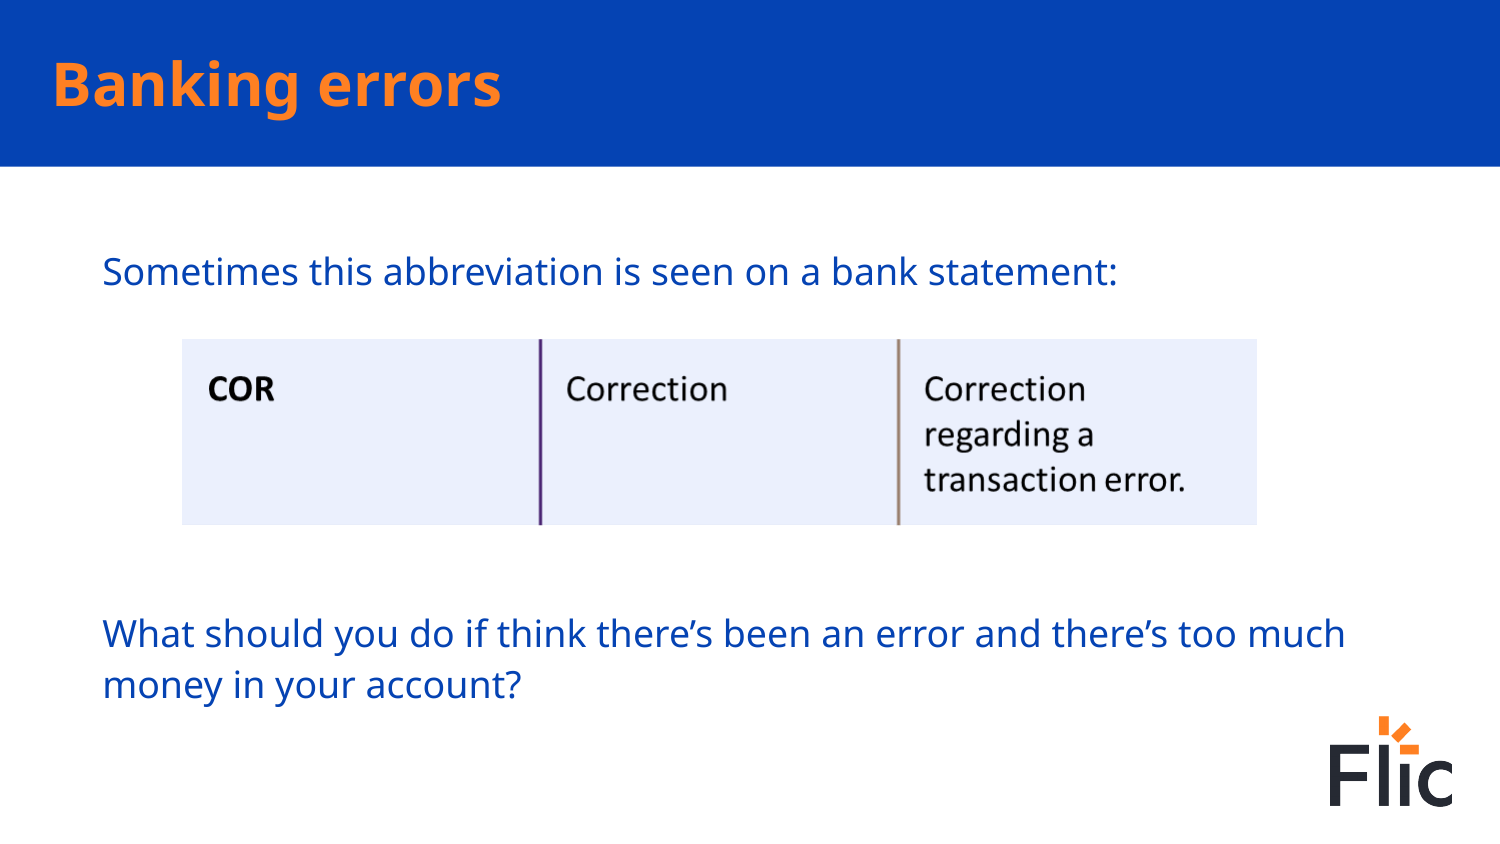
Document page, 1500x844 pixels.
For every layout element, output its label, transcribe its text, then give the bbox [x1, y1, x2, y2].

title Banking errors [36, 39, 1305, 125]
picture [182, 339, 1258, 527]
text_box Sometimes this abbreviation is seen on a bank statement: What should you do if think there’s been an error and there’s too much money in your account? [70, 225, 1369, 774]
text_box [438, 160, 822, 225]
picture [1330, 716, 1452, 807]
